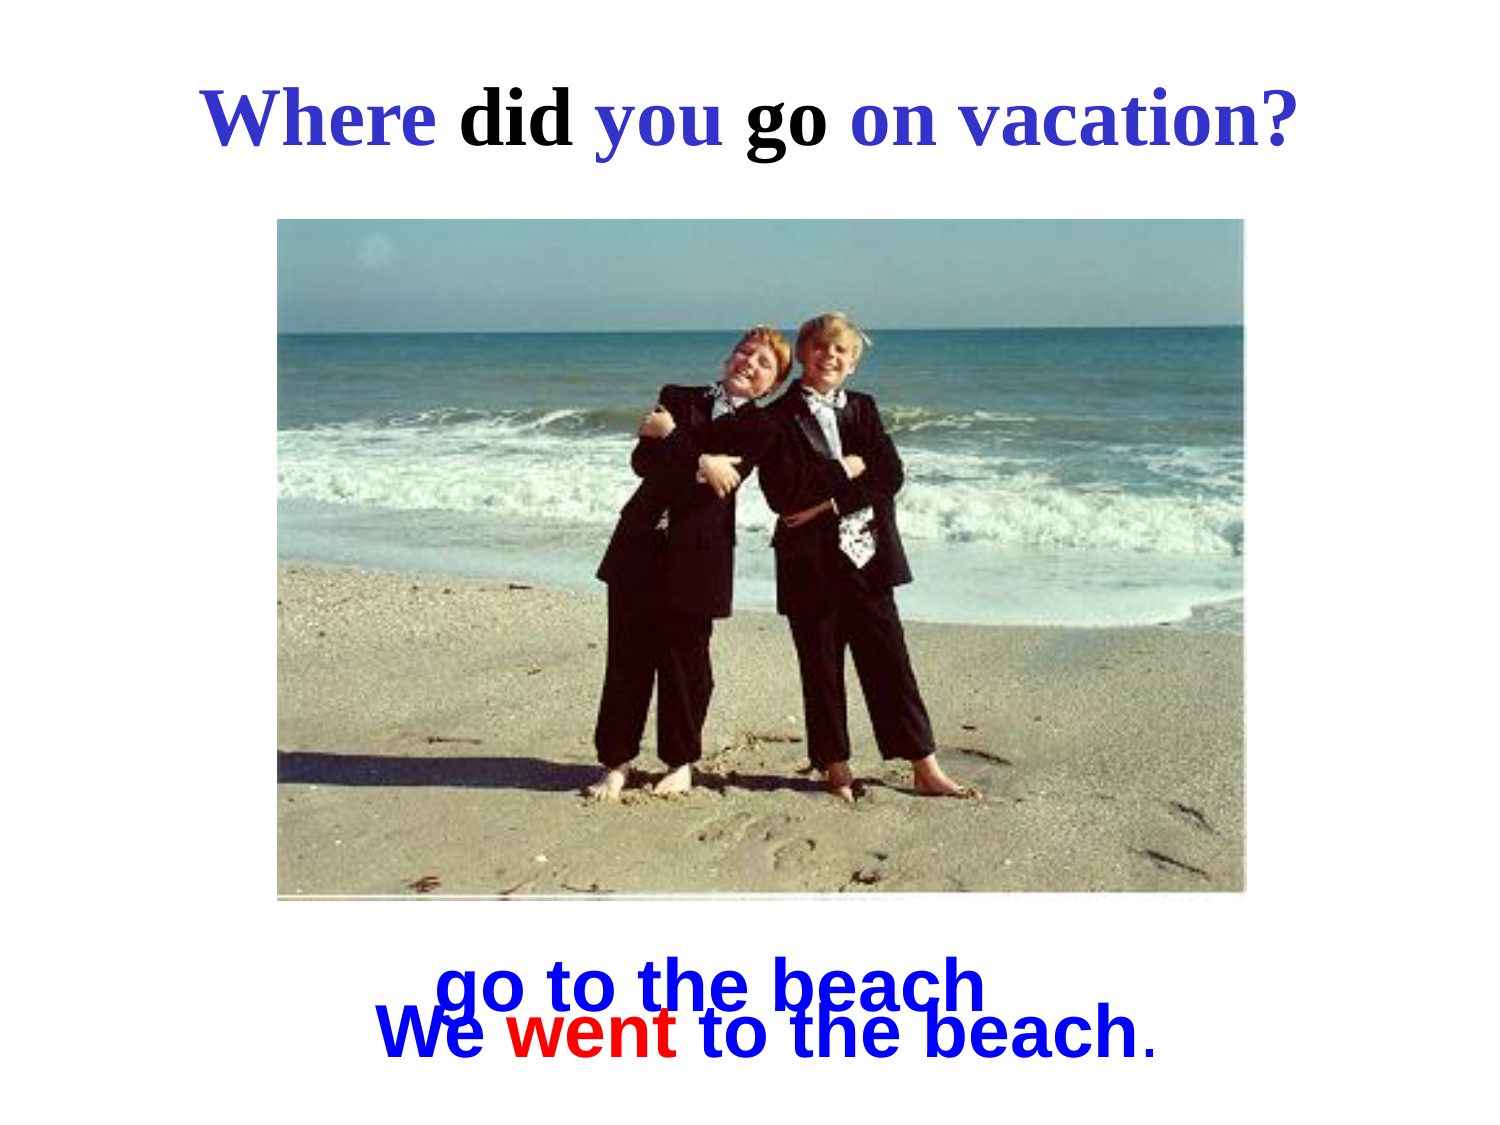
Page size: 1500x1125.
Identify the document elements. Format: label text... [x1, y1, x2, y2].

picture [277, 219, 1247, 902]
text_box Where did you go on vacation? [184, 54, 1317, 170]
list go to the beach [419, 928, 1162, 974]
text_box We went to the beach. [360, 974, 1270, 1125]
